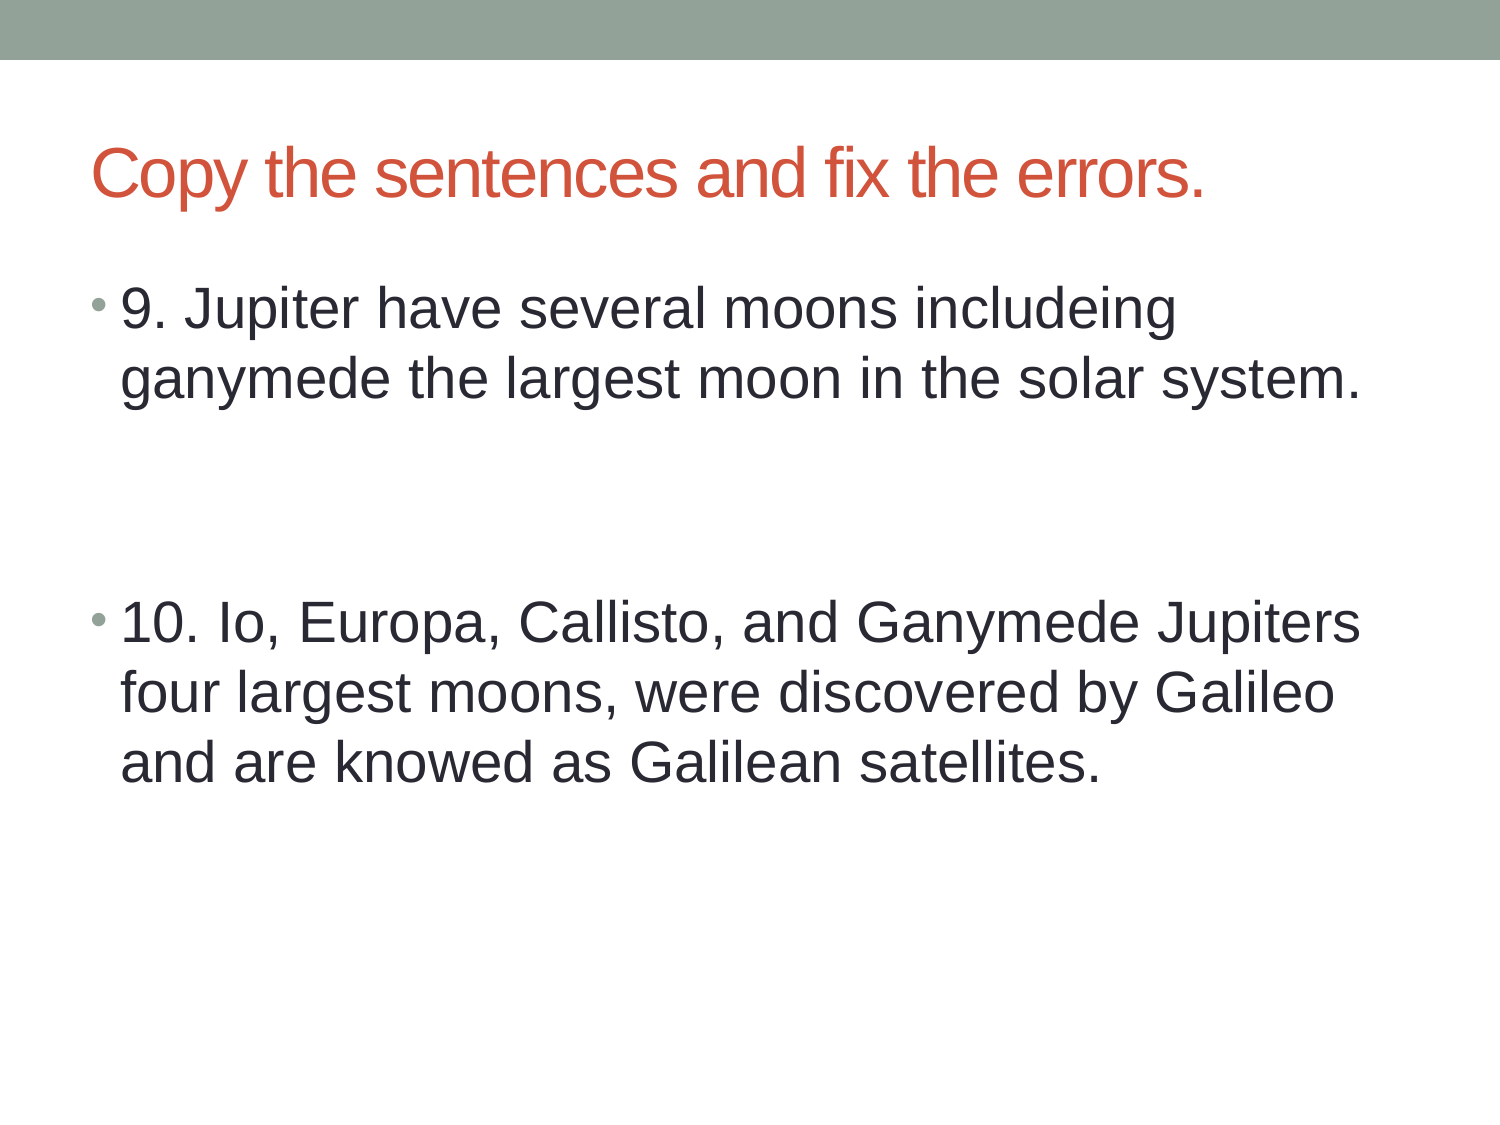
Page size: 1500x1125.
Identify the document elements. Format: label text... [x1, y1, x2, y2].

title Copy the sentences and fix the errors. [75, 87, 1425, 250]
list 9. Jupiter have several moons includeing ganymede the largest moon in the solar system. 10. Io, Europa, Callisto, and Ganymede Jupiters four largest moons, were discovered by Galileo and are knowed as Galilean satellites. [75, 262, 1425, 1063]
